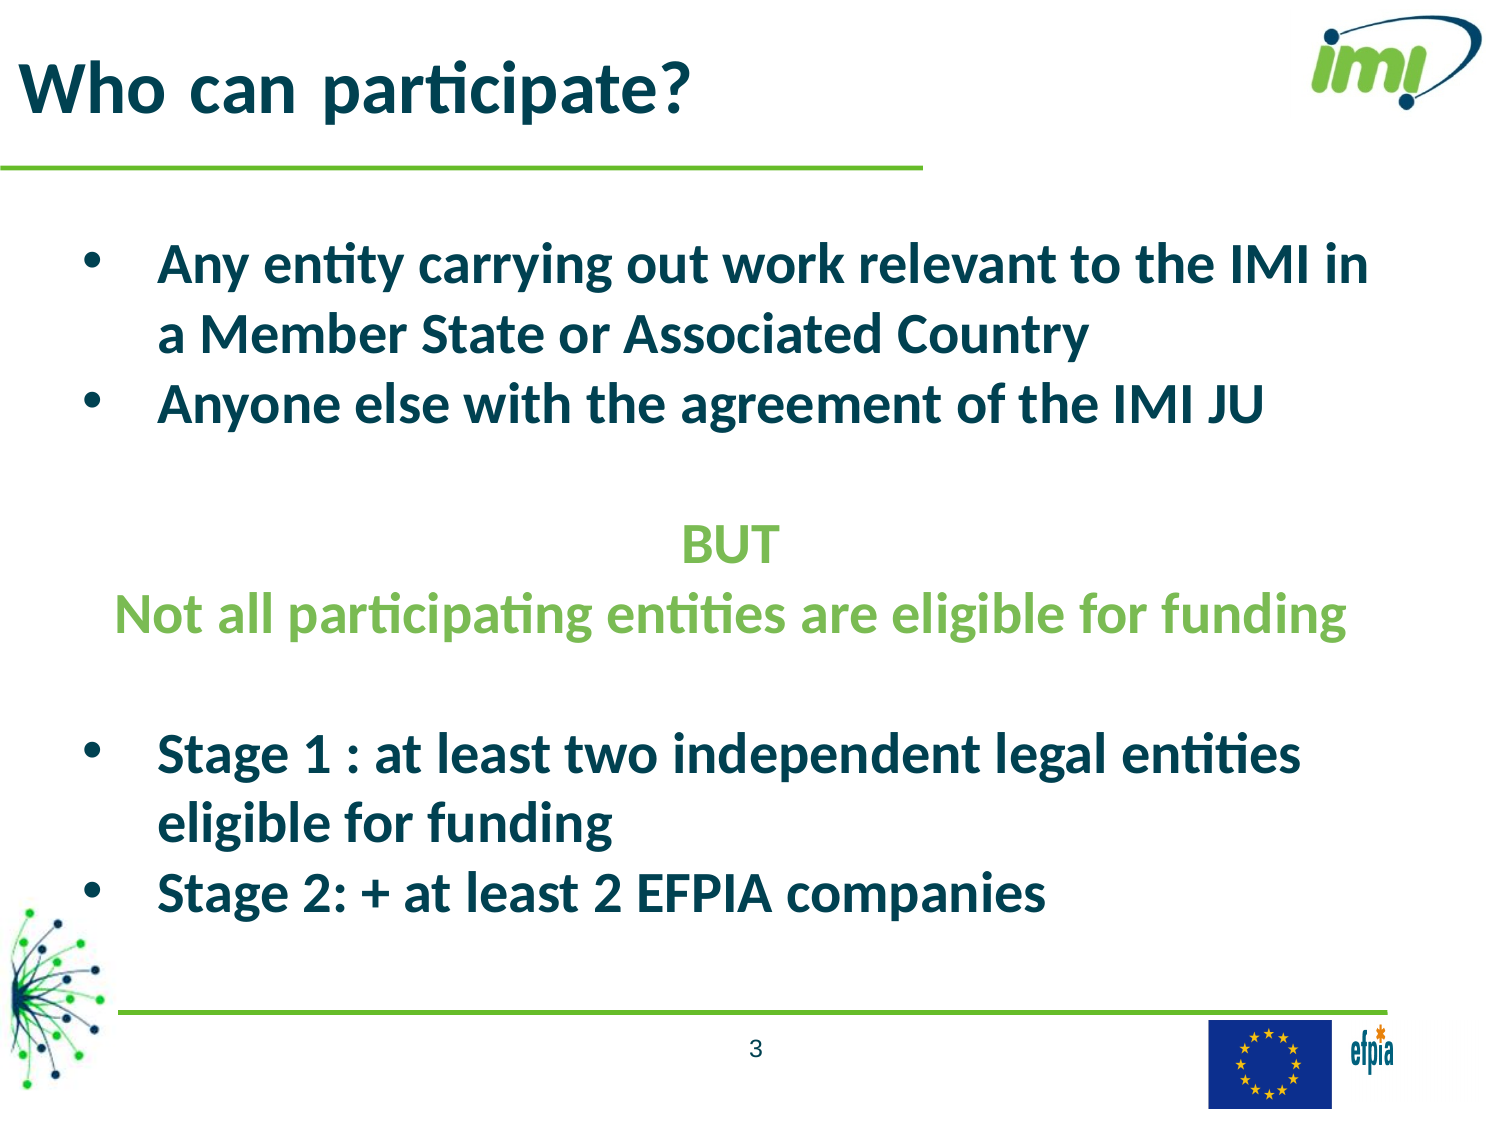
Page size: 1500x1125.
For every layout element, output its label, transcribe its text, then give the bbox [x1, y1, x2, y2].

picture [1290, 9, 1486, 106]
text_box Any entity carrying out work relevant to the IMI in a Member State or Associated Country Anyone else with the agreement of the IMI JU BUT Not all participating entities are eligible for funding Stage 1 : at least two independent legal entities eligible for funding Stage 2: + at least 2 EFPIA companies [67, 217, 1395, 933]
picture [1348, 1020, 1479, 1102]
text_box Who can participate? [3, 22, 815, 139]
text_box [0, 106, 1500, 168]
picture [0, 855, 118, 1099]
footer 3 [362, 1025, 1150, 1100]
